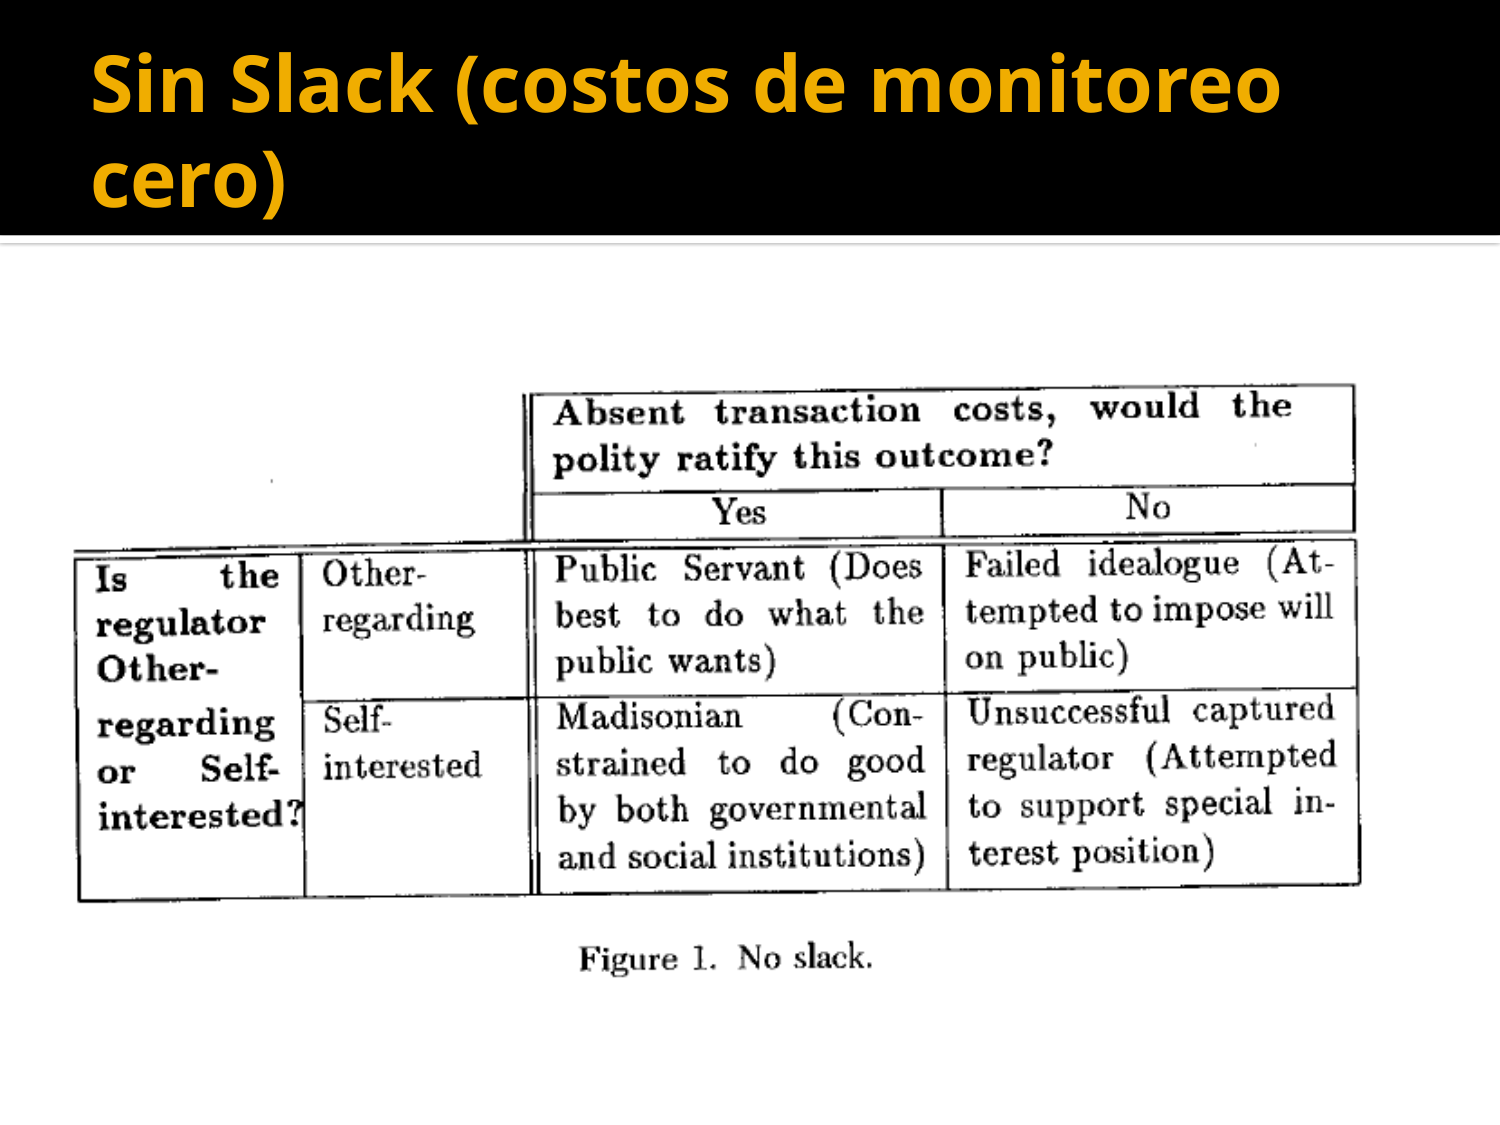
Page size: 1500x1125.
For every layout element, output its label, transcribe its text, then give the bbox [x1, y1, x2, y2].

title Sin Slack (costos de monitoreo cero) [75, 25, 1425, 231]
picture [0, 362, 1445, 1010]
